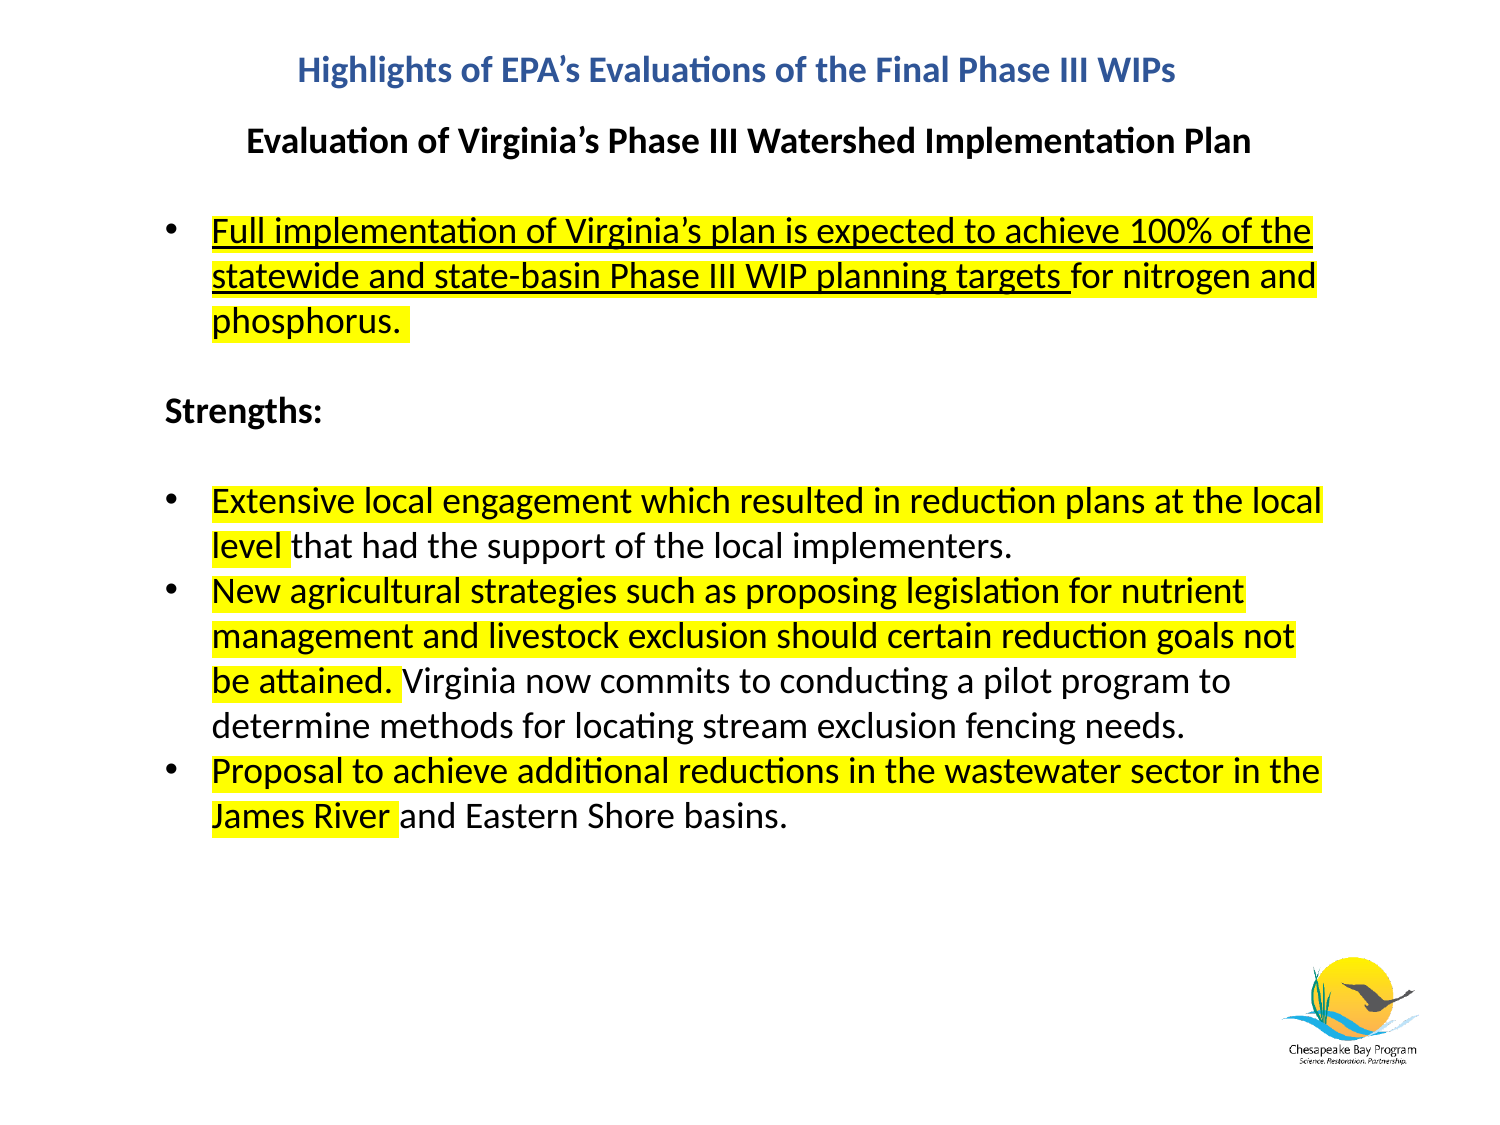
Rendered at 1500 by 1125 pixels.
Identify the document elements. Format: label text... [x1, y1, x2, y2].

text_box Evaluation of Virginia’s Phase III Watershed Implementation Plan Full implementation of Virginia’s plan is expected to achieve 100% of the statewide and state-basin Phase III WIP planning targets for nitrogen and phosphorus. Strengths: Extensive local engagement which resulted in reduction plans at the local level that had the support of the local implementers. New agricultural strategies such as proposing legislation for nutrient management and livestock exclusion should certain reduction goals not be attained. Virginia now commits to conducting a pilot program to determine methods for locating stream exclusion fencing needs. Proposal to achieve additional reductions in the wastewater sector in the James River and Eastern Shore basins. [149, 108, 1350, 844]
picture [1281, 956, 1419, 1065]
text_box Highlights of EPA’s Evaluations of the Final Phase III WIPs [125, 37, 1350, 98]
